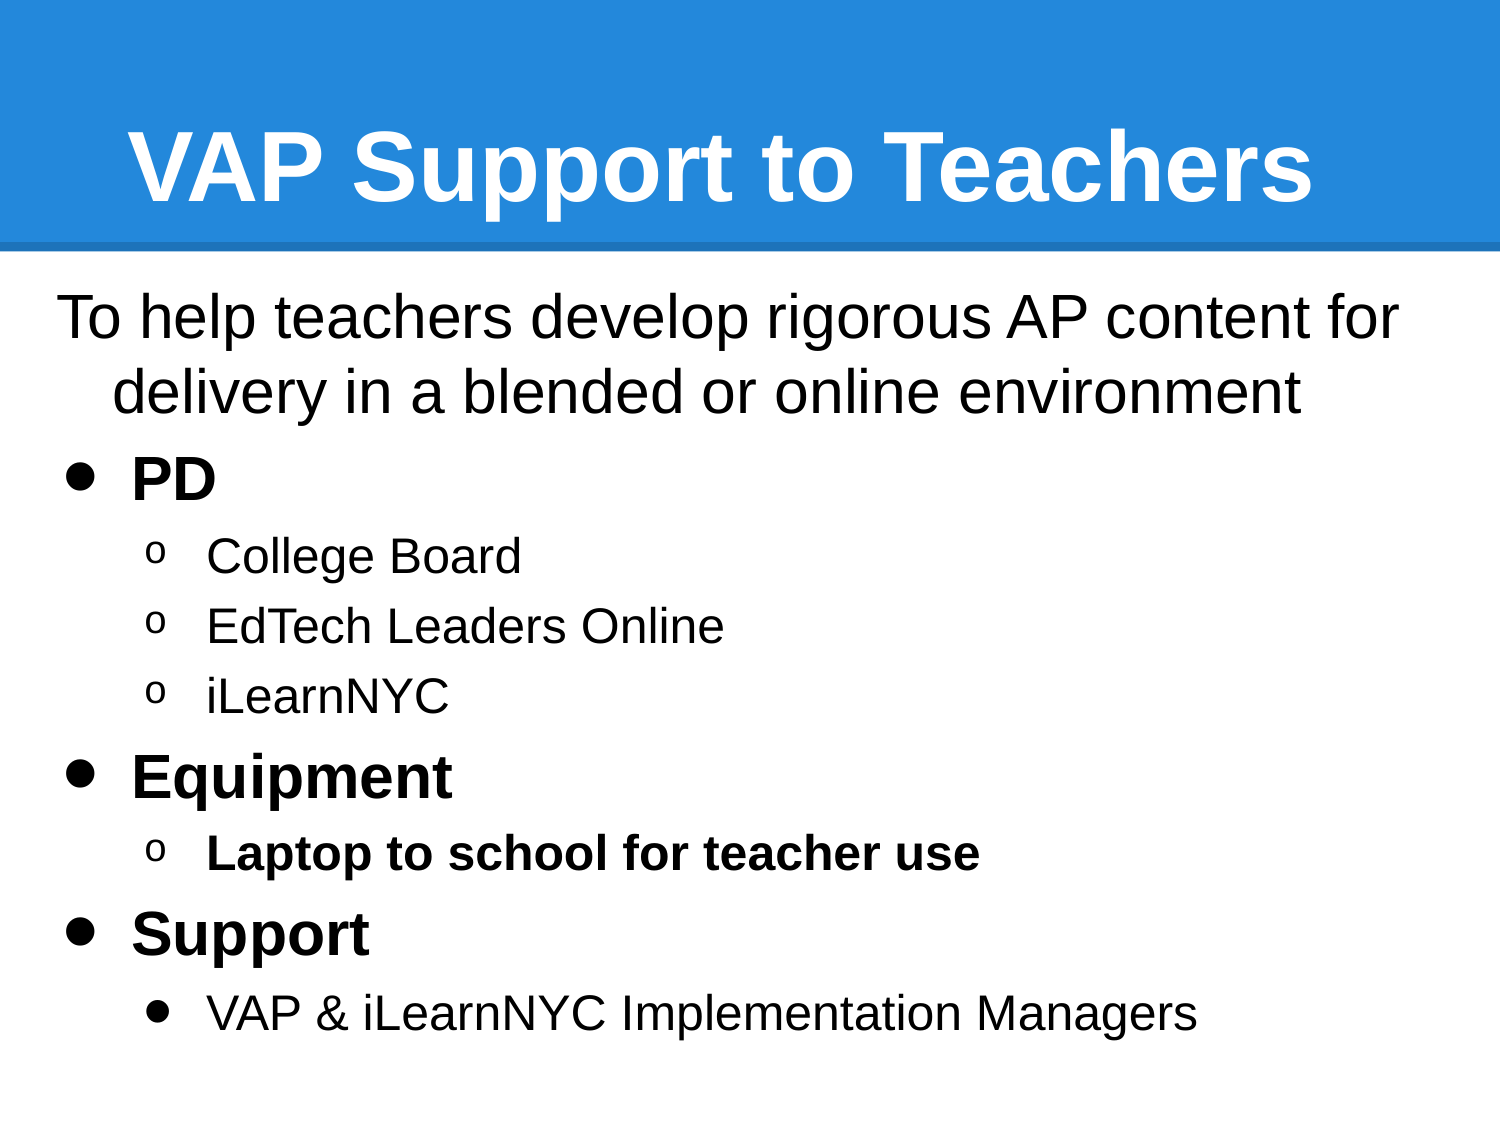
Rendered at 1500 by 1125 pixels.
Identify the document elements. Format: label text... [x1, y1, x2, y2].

title VAP Support to Teachers [75, 112, 1425, 237]
list To help teachers develop rigorous AP content for delivery in a blended or online environment PD College Board EdTech Leaders Online iLearnNYC Equipment Laptop to school for teacher use Support VAP & iLearnNYC Implementation Managers [40, 260, 1466, 1115]
